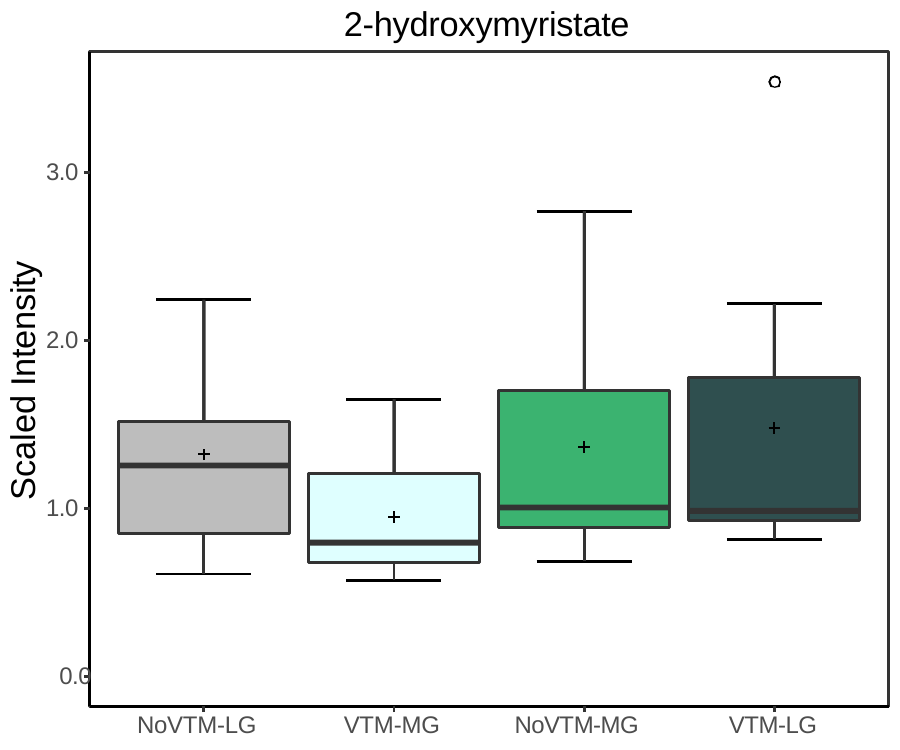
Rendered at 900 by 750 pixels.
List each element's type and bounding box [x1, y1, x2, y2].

footer [57, 661, 95, 750]
text_box [83, 50, 891, 738]
text_box [44, 154, 82, 186]
text_box [341, 0, 637, 44]
text_box [1, 256, 82, 522]
slide_number [134, 713, 288, 750]
